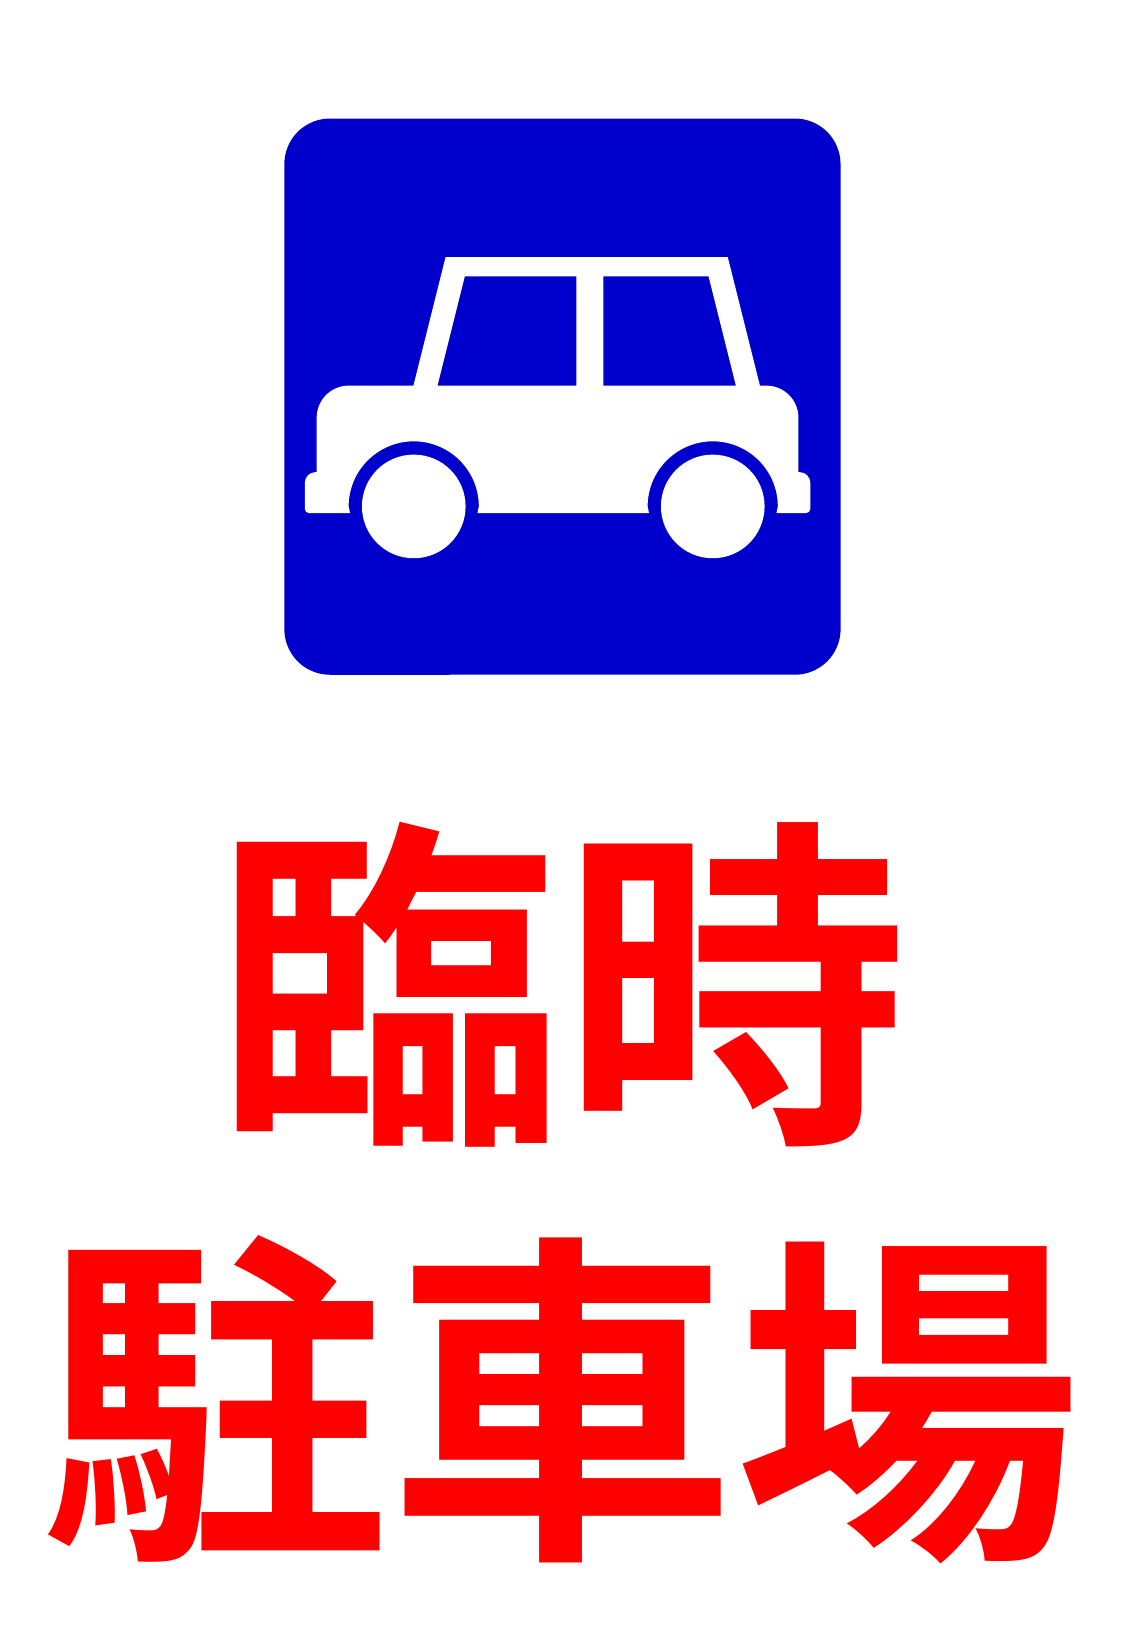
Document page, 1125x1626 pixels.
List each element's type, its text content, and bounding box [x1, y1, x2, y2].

text_box 臨時 駐車場 [0, 762, 1125, 1608]
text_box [284, 118, 841, 675]
